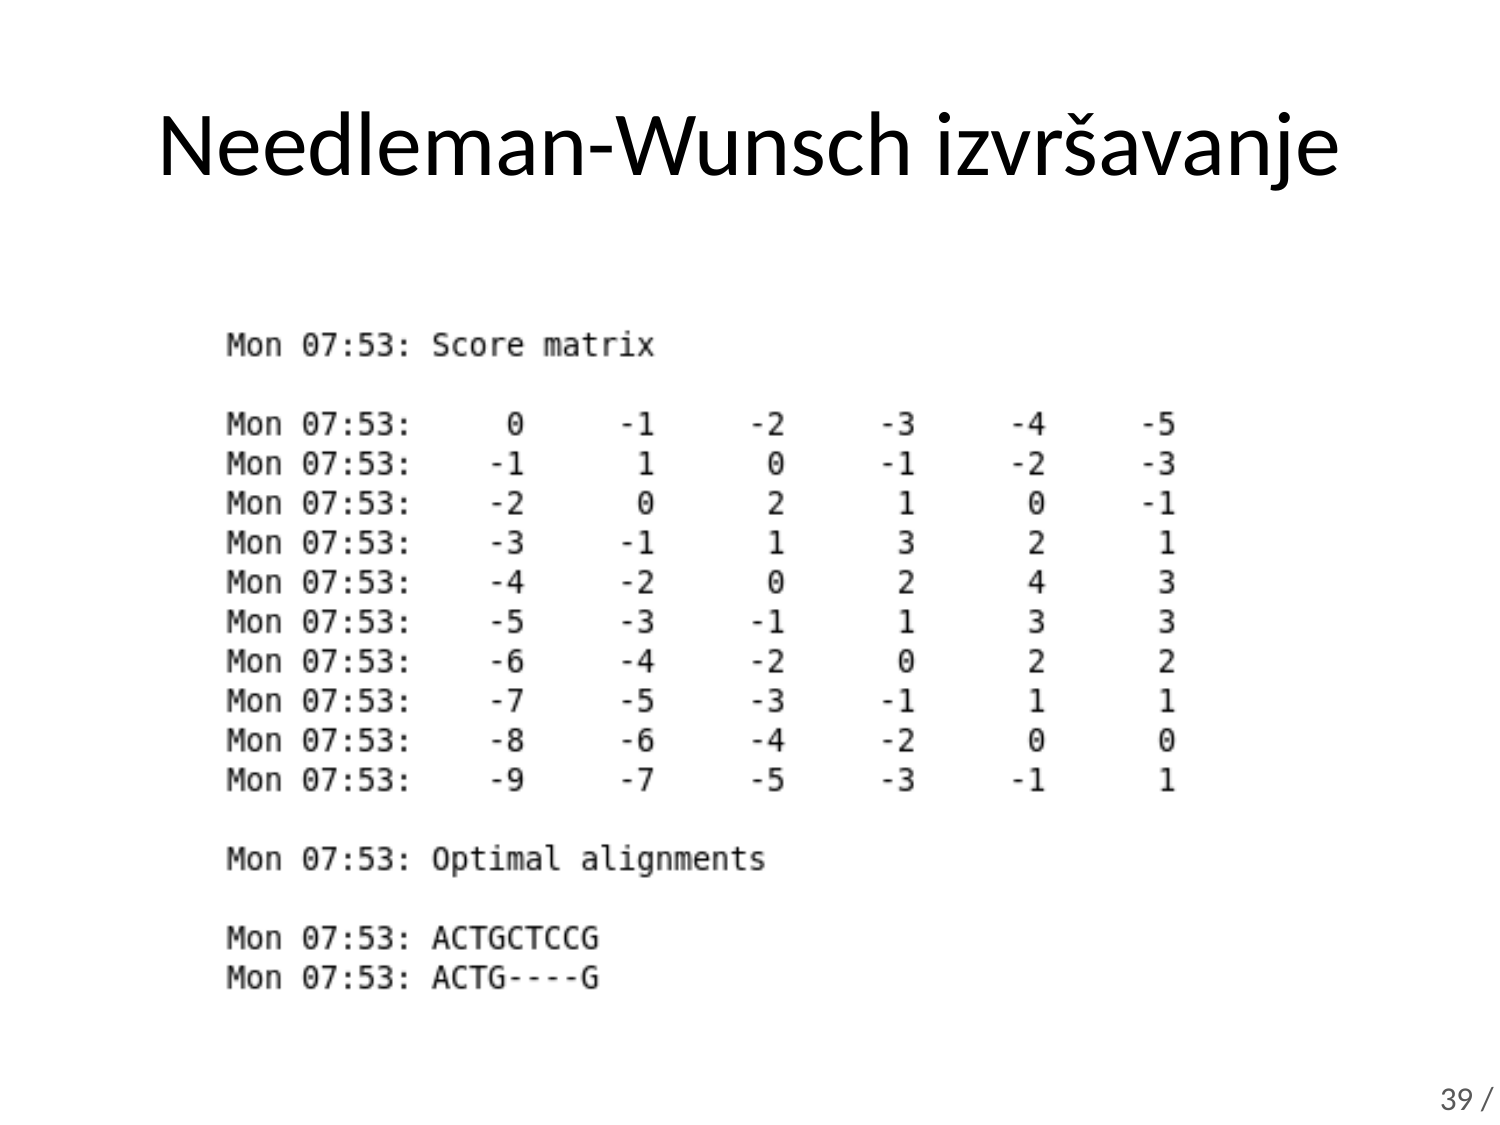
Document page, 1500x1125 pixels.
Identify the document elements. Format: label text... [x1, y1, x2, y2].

picture [223, 287, 1263, 1023]
title Needleman-Wunsch izvršavanje [75, 45, 1425, 233]
